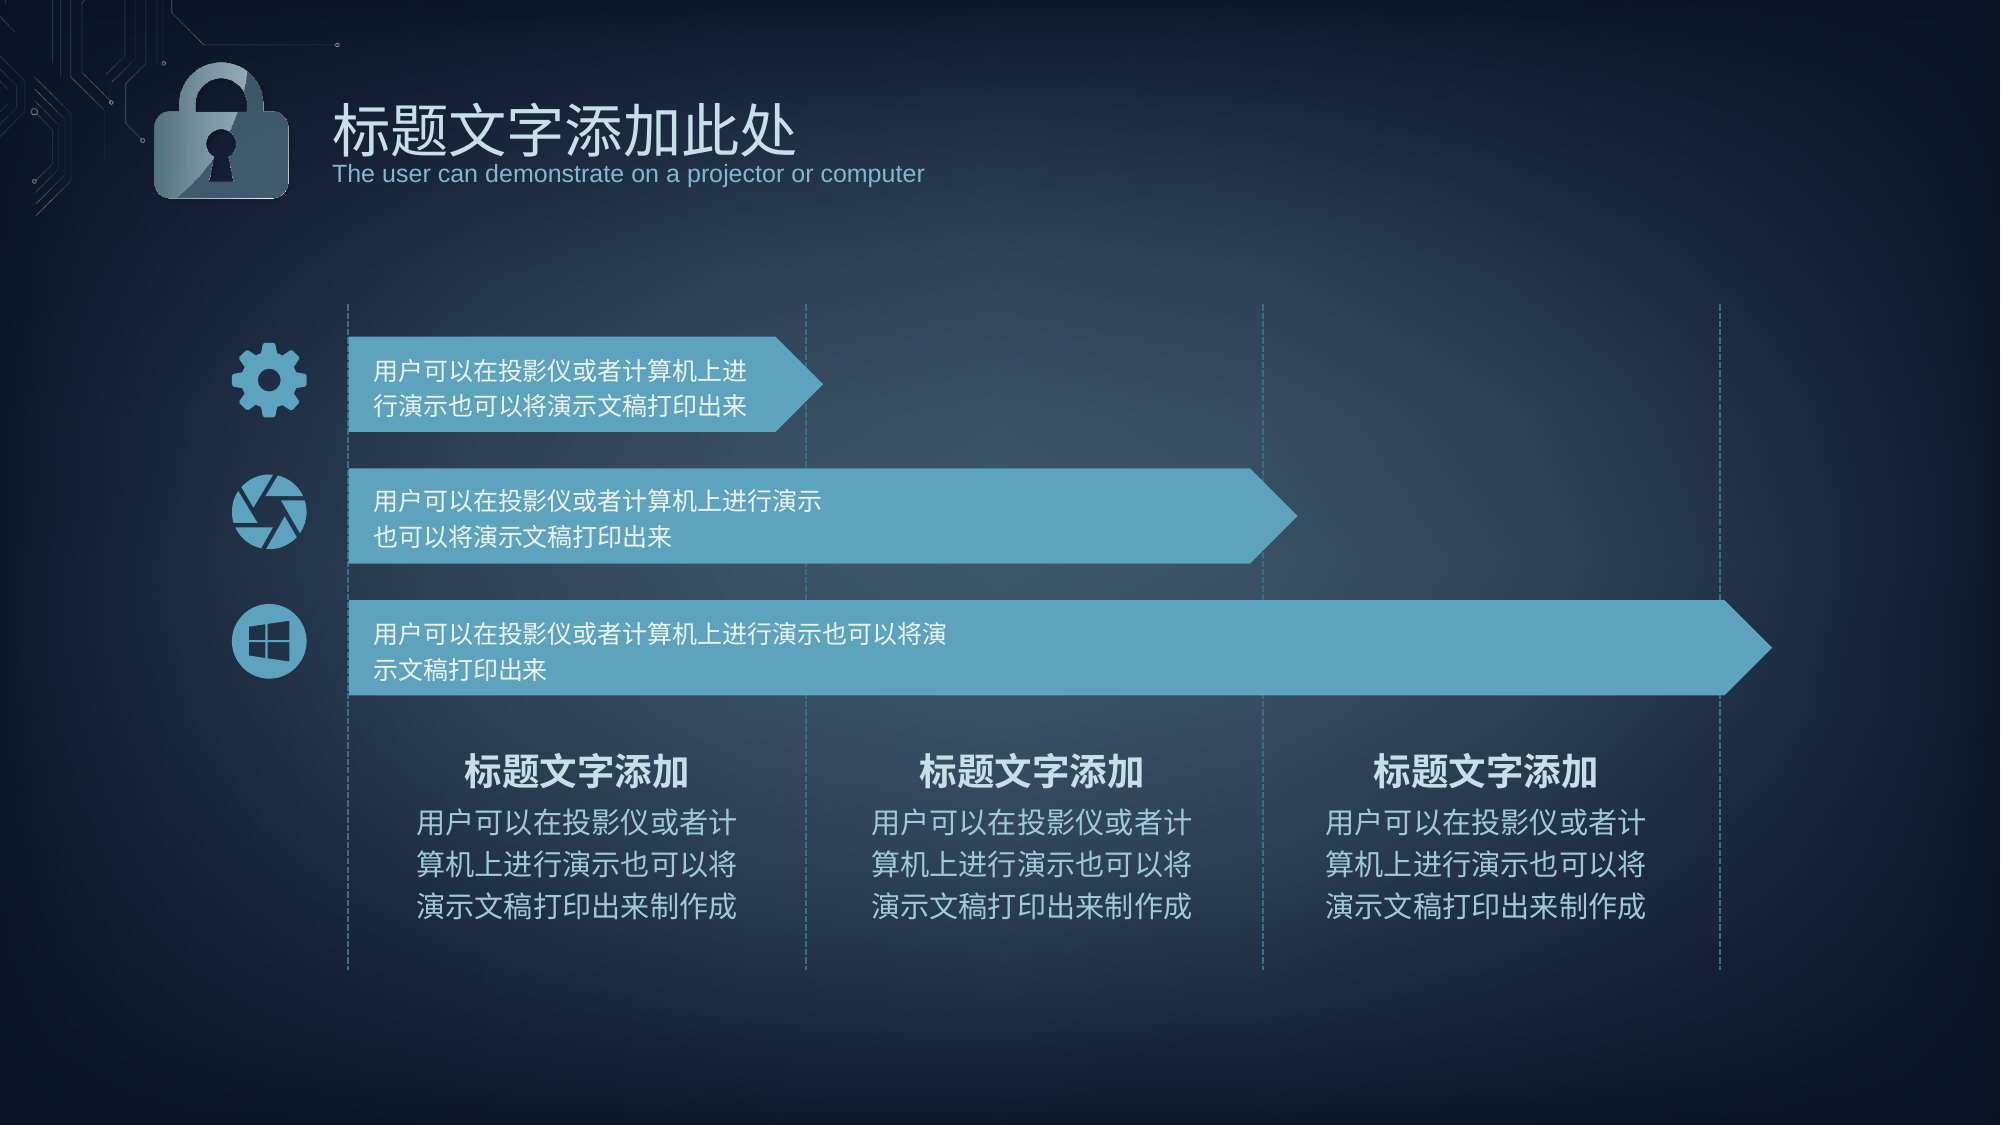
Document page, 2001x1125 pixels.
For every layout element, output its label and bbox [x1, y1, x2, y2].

picture [0, 0, 2000, 1125]
text_box [1302, 731, 1671, 933]
text_box [848, 731, 1216, 933]
text_box [0, 0, 344, 247]
text_box [231, 304, 1773, 970]
text_box [317, 86, 1311, 196]
